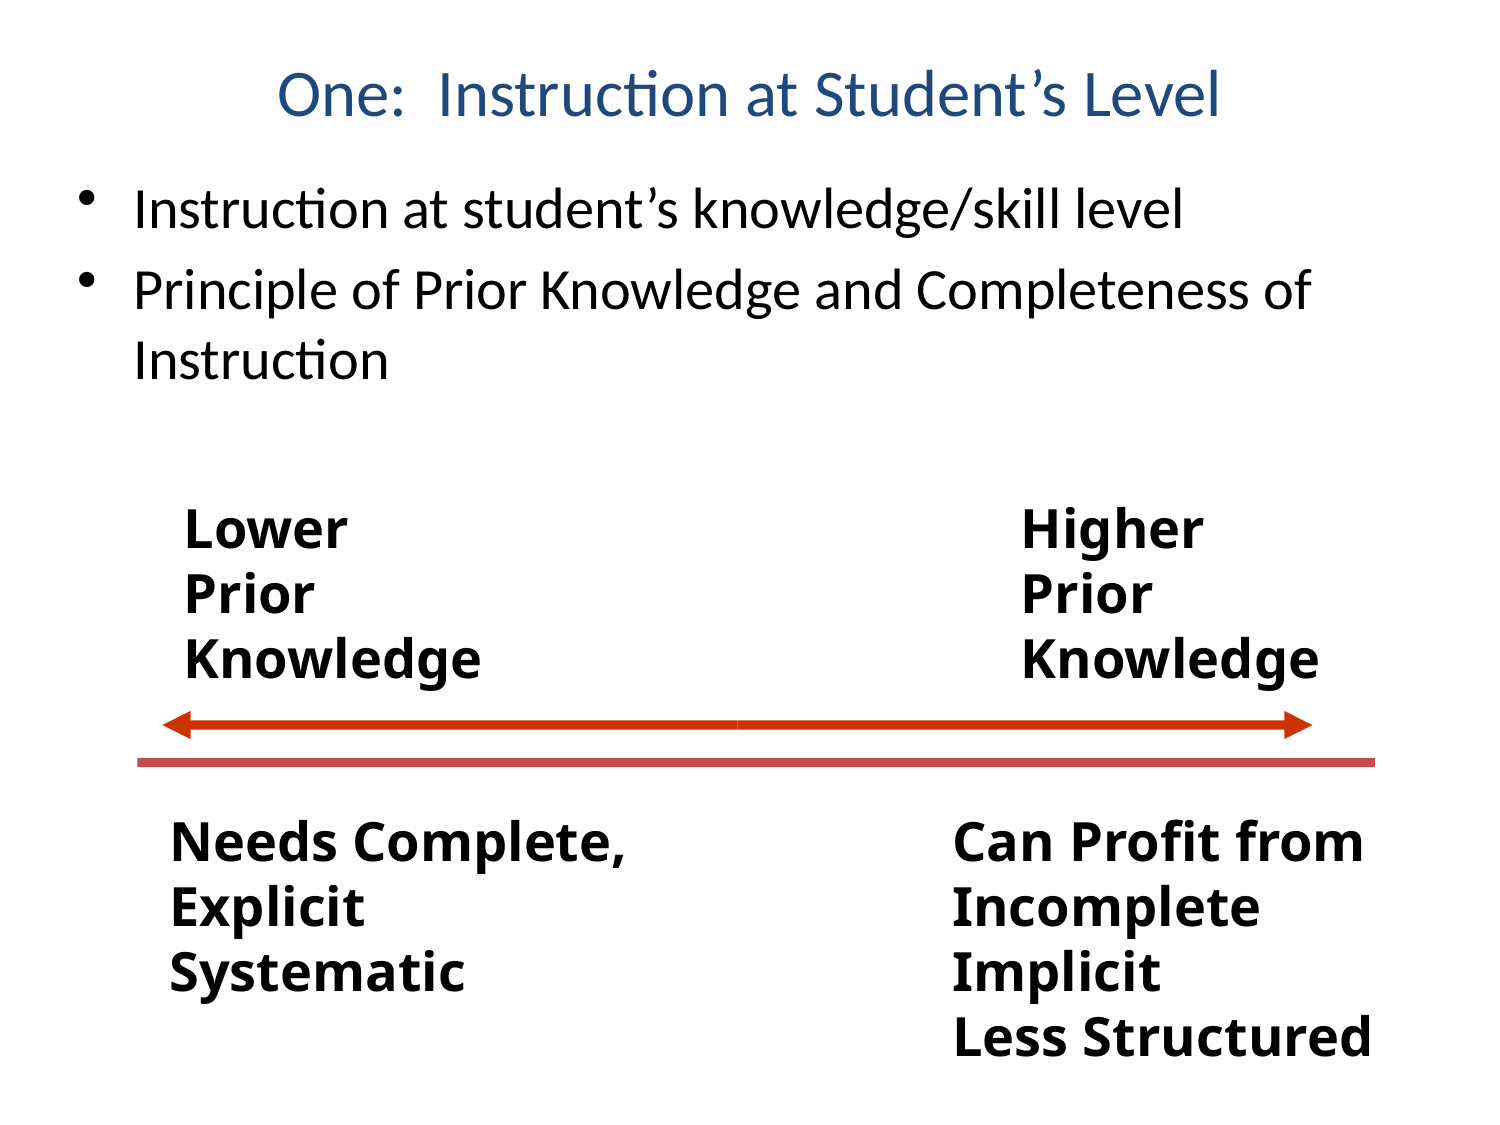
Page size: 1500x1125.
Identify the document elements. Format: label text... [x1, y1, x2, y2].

text_box Lower Prior Knowledge [168, 487, 498, 698]
text_box Needs Complete, Explicit Systematic [154, 799, 657, 1010]
text_box Instruction at student’s knowledge/skill level Principle of Prior Knowledge and Completeness of Instruction [62, 162, 1413, 1125]
text_box Higher Prior Knowledge [1006, 487, 1336, 698]
text_box [738, 718, 1313, 732]
text_box [162, 718, 738, 732]
text_box Can Profit from Incomplete Implicit Less Structured [937, 799, 1446, 1125]
text_box One: Instruction at Student’s Level [74, 0, 1425, 137]
